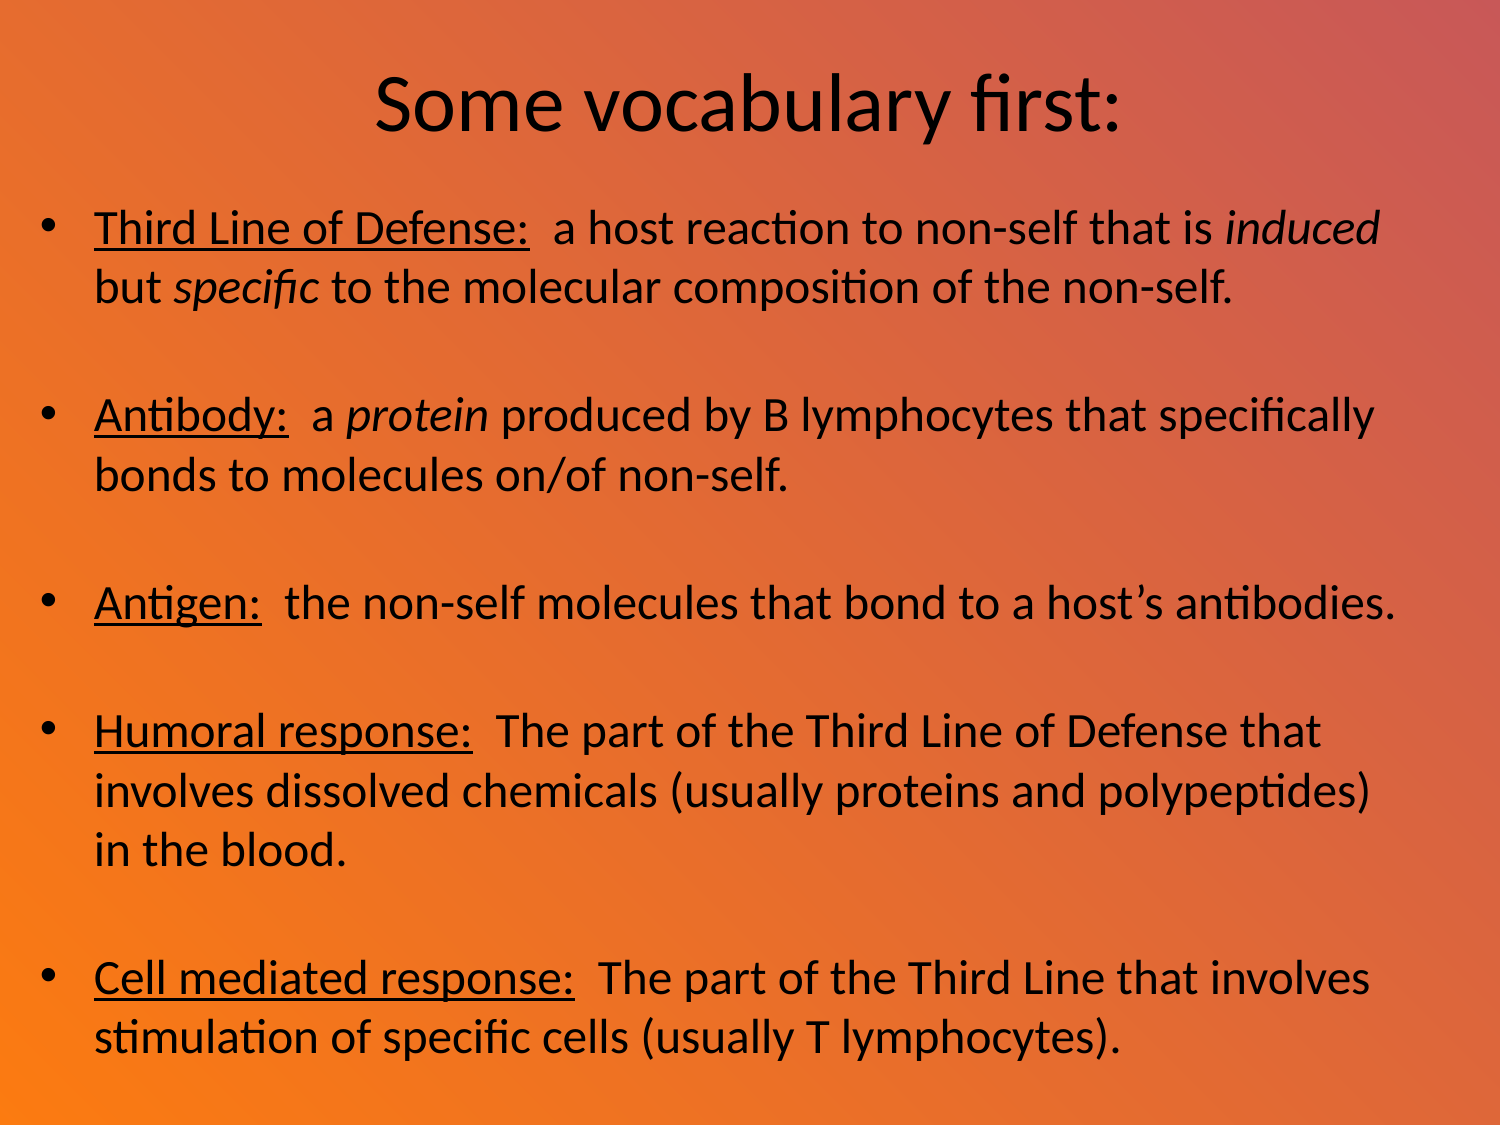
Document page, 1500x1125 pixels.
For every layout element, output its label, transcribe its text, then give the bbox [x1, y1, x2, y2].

list Third Line of Defense: a host reaction to non-self that is induced but specific to the molecular composition of the non-self. Antibody: a protein produced by B lymphocytes that specifically bonds to molecules on/of non-self. Antigen: the non-self molecules that bond to a host’s antibodies. Humoral response: The part of the Third Line of Defense that involves dissolved chemicals (usually proteins and polypeptides) in the blood. Cell mediated response: The part of the Third Line that involves stimulation of specific cells (usually T lymphocytes). [24, 187, 1425, 1100]
title Some vocabulary first: [75, 4, 1425, 187]
